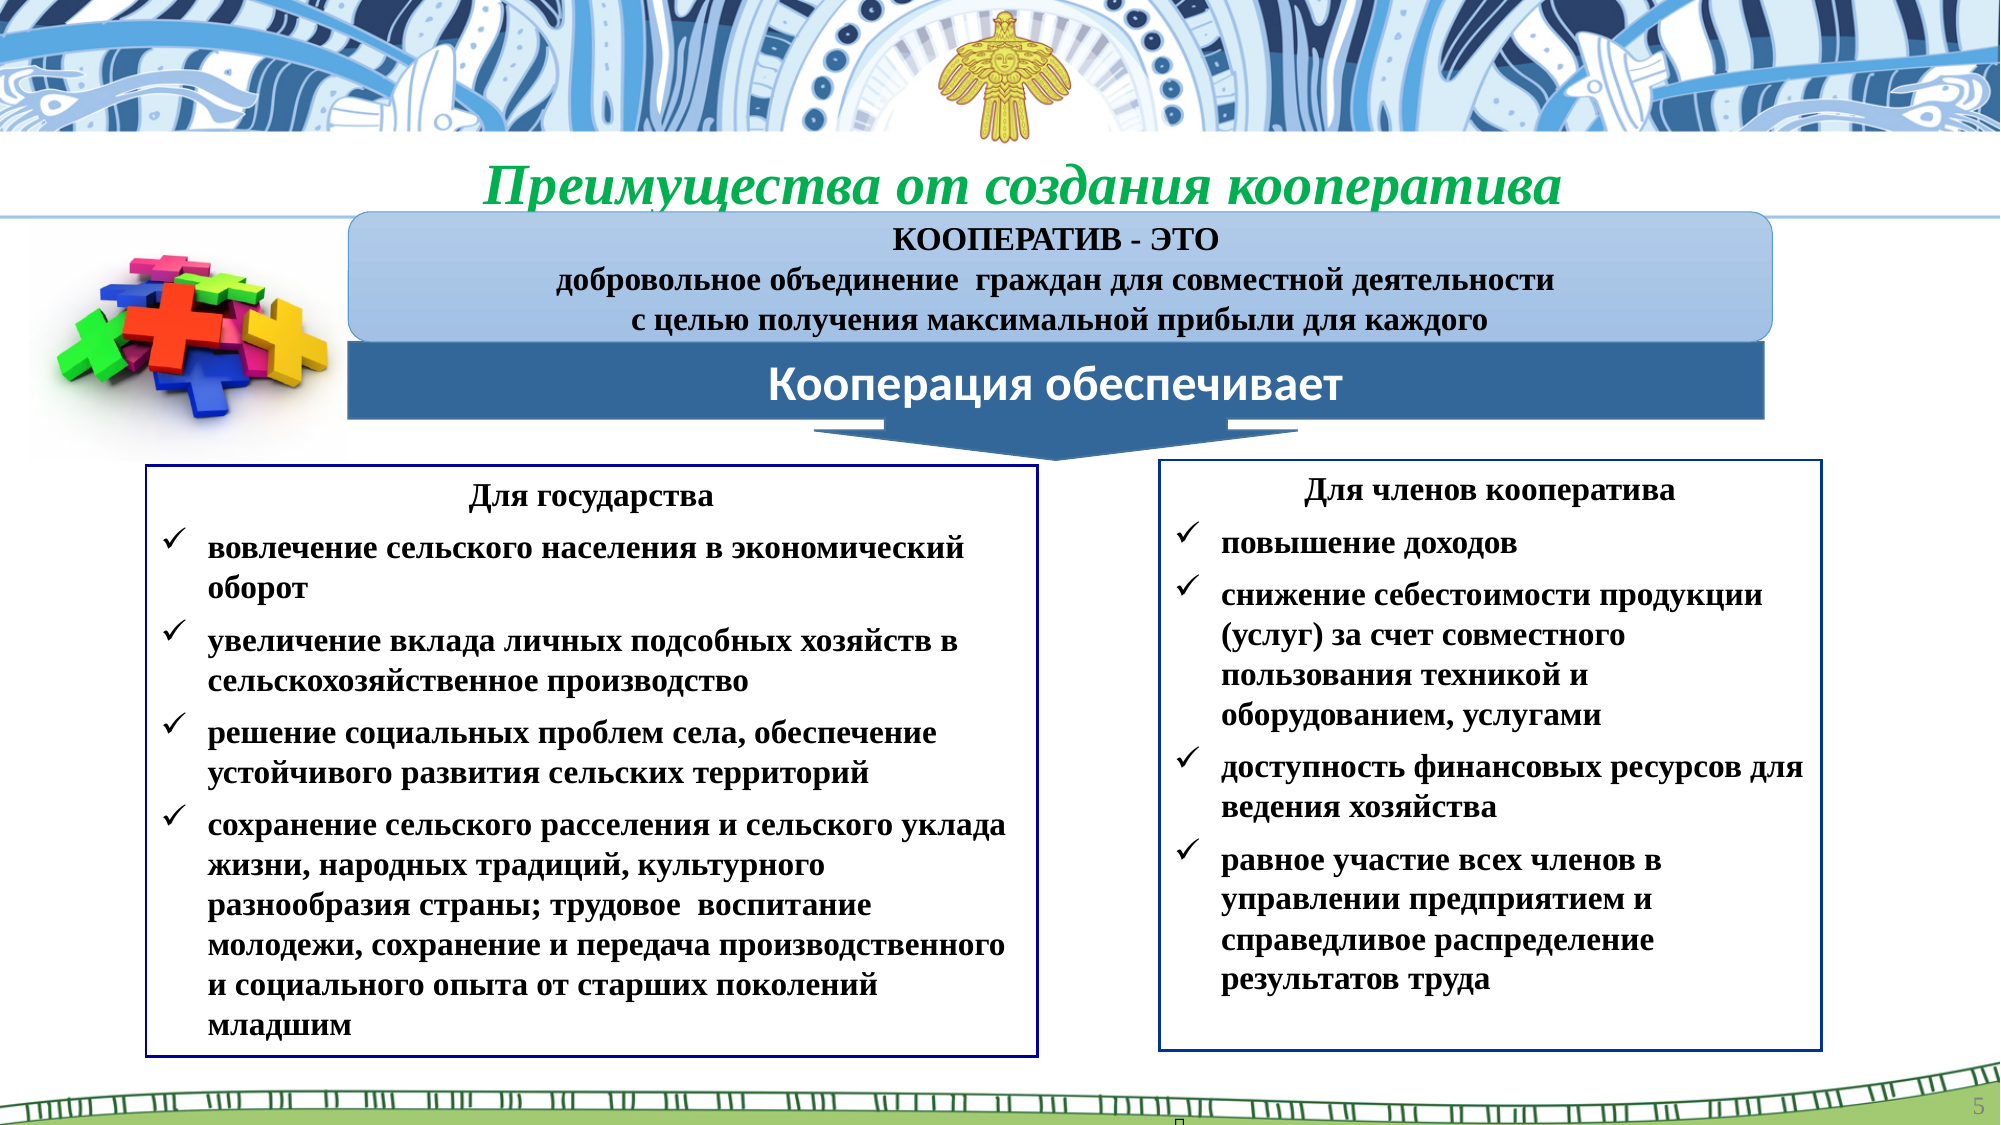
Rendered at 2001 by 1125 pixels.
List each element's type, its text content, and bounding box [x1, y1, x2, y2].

text_box Преимущества от создания кооператива [438, 138, 1594, 211]
picture [0, 0, 2000, 1125]
text_box КООПЕРАТИВ - ЭТО добровольное объединение граждан для совместной деятельности с целью получения максимальной прибыли для каждого [349, 211, 1773, 343]
text_box Для государства вовлечение сельского населения в экономический оборот увеличение вклада личных подсобных хозяйств в сельскохозяйственное производство решение социальных проблем села, обеспечение устойчивого развития сельских территорий сохранение сельского расселения и сельского уклада жизни, народных традиций, культурного разнообразия страны; трудовое воспитание молодежи, сохранение и передача производственного и социального опыта от старших поколений младшим [145, 465, 1038, 1057]
text_box Кооперация обеспечивает [349, 340, 1765, 461]
text_box Для членов кооператива повышение доходов снижение себестоимости продукции (услуг) за счет совместного пользования техникой и оборудованием, услугами доступность финансовых ресурсов для ведения хозяйства равное участие всех членов в управлении предприятием и справедливое распределение результатов труда [1159, 459, 1822, 1051]
slide_number 5 [1862, 1084, 2000, 1125]
